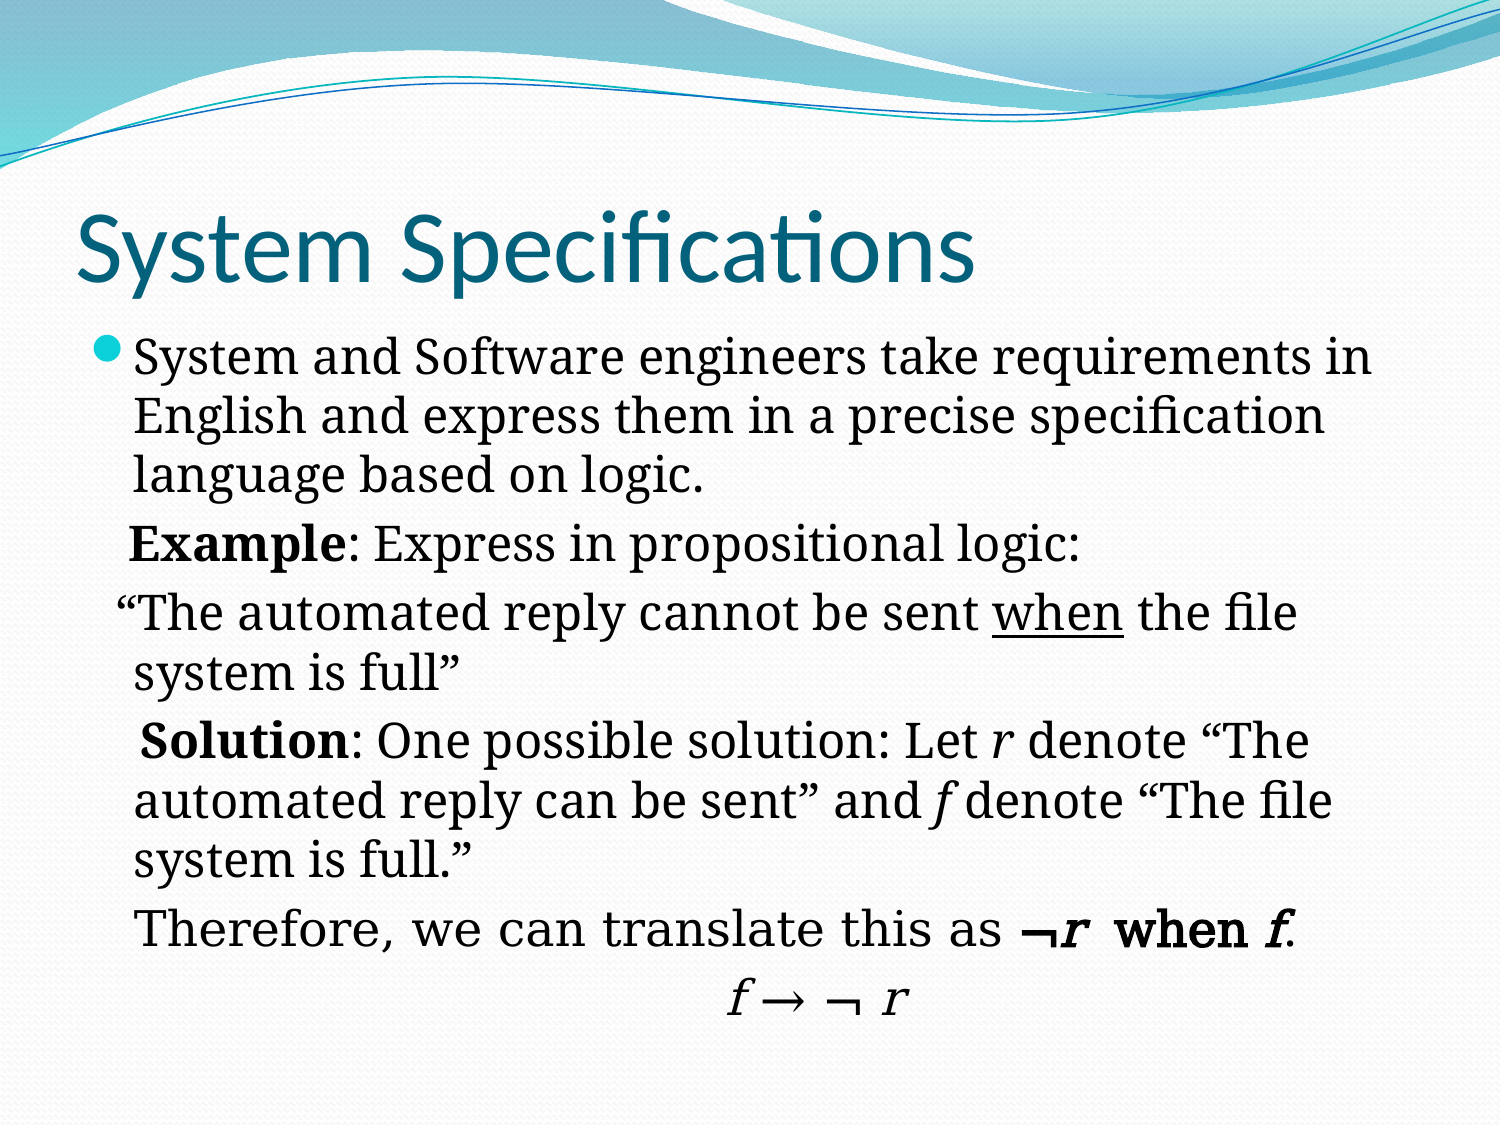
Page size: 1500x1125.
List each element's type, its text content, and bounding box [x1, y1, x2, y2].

list System and Software engineers take requirements in English and express them in a precise specification language based on logic. Example: Express in propositional logic: “The automated reply cannot be sent when the file system is full” Solution: One possible solution: Let r denote “The automated reply can be sent” and f denote “The file system is full.” Therefore, we can translate this as ¬r when f. f → ¬ r [75, 317, 1425, 1038]
title System Specifications [75, 115, 1425, 303]
